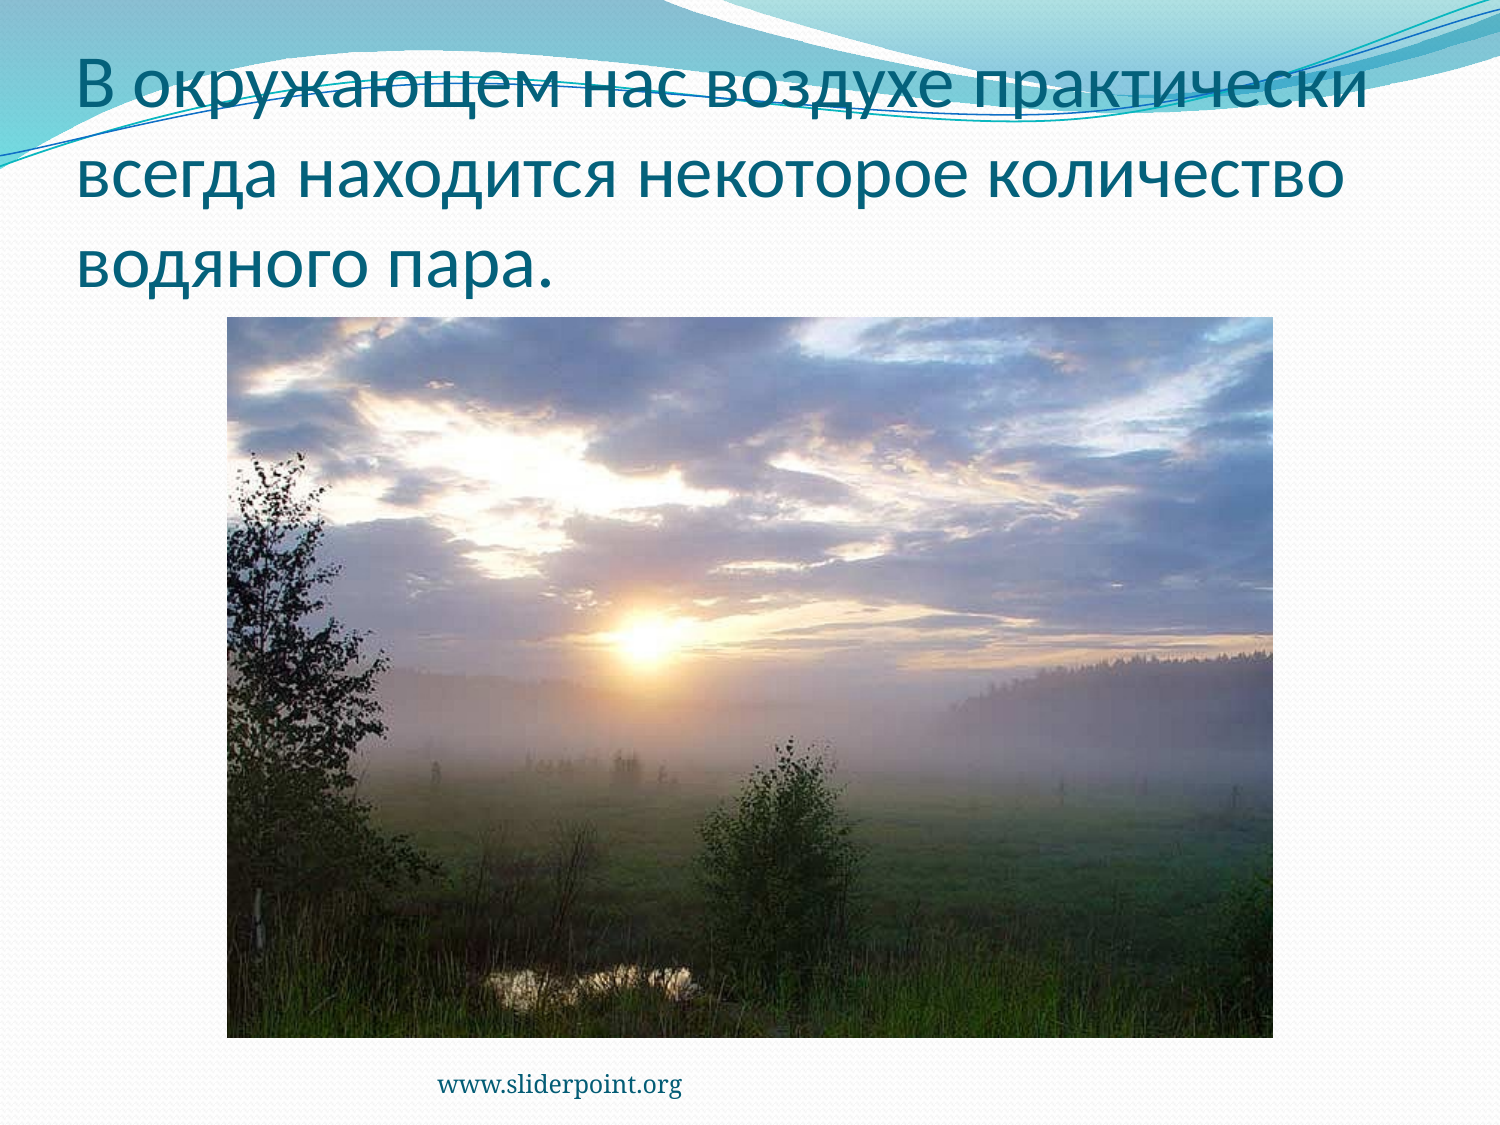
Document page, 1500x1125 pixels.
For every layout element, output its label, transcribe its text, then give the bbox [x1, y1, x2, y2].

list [226, 316, 1274, 1038]
footer www.sliderpoint.org [437, 1047, 988, 1103]
title В окружающем нас воздухе практически всегда находится некоторое количество водяного пара. [75, 115, 1425, 303]
